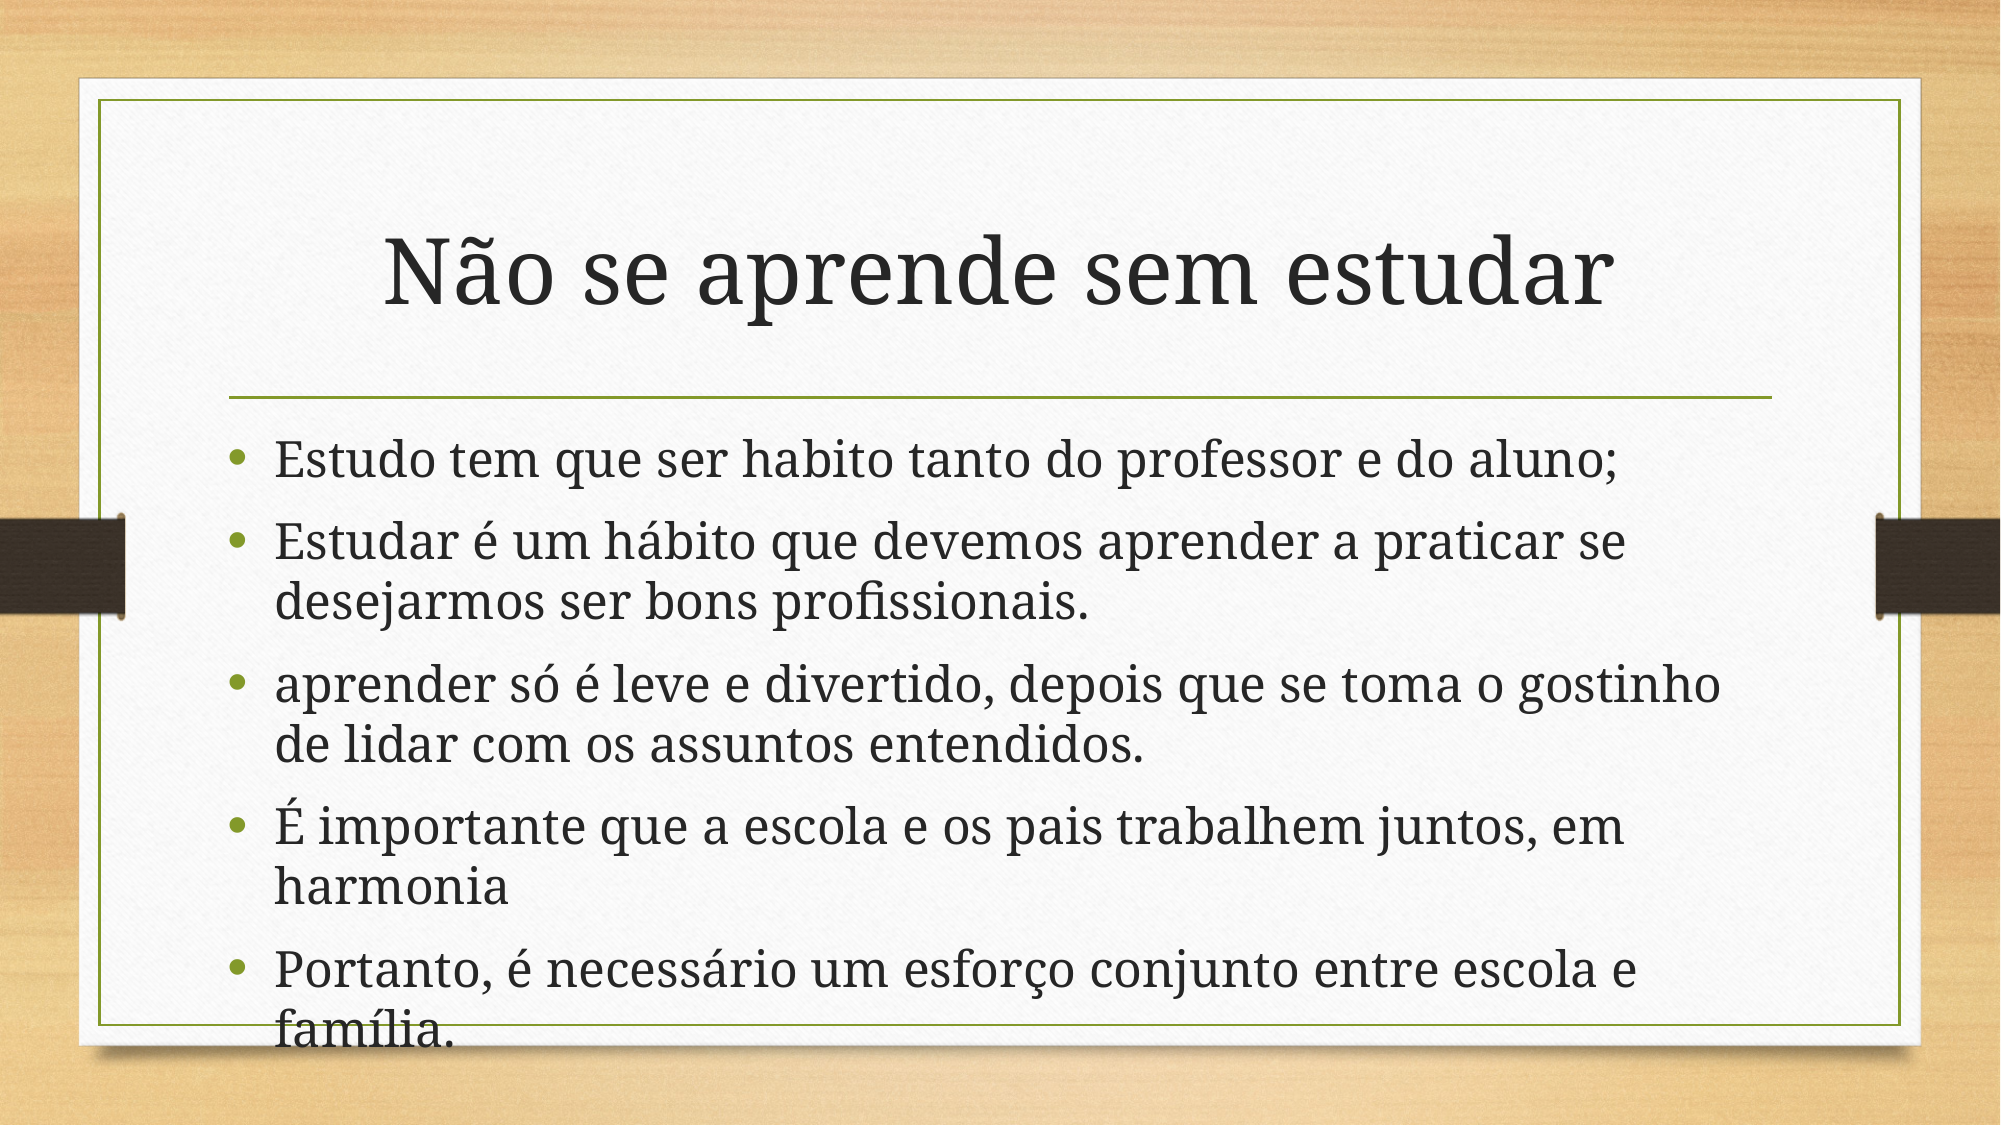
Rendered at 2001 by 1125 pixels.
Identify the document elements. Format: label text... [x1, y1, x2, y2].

list Estudo tem que ser habito tanto do professor e do aluno; Estudar é um hábito que devemos aprender a praticar se desejarmos ser bons profissionais. aprender só é leve e divertido, depois que se toma o gostinho de lidar com os assuntos entendidos. É importante que a escola e os pais trabalhem juntos, em harmonia Portanto, é necessário um esforço conjunto entre escola e família. [212, 419, 1788, 964]
picture [0, 0, 2001, 1125]
title Não se aprende sem estudar [212, 161, 1788, 375]
